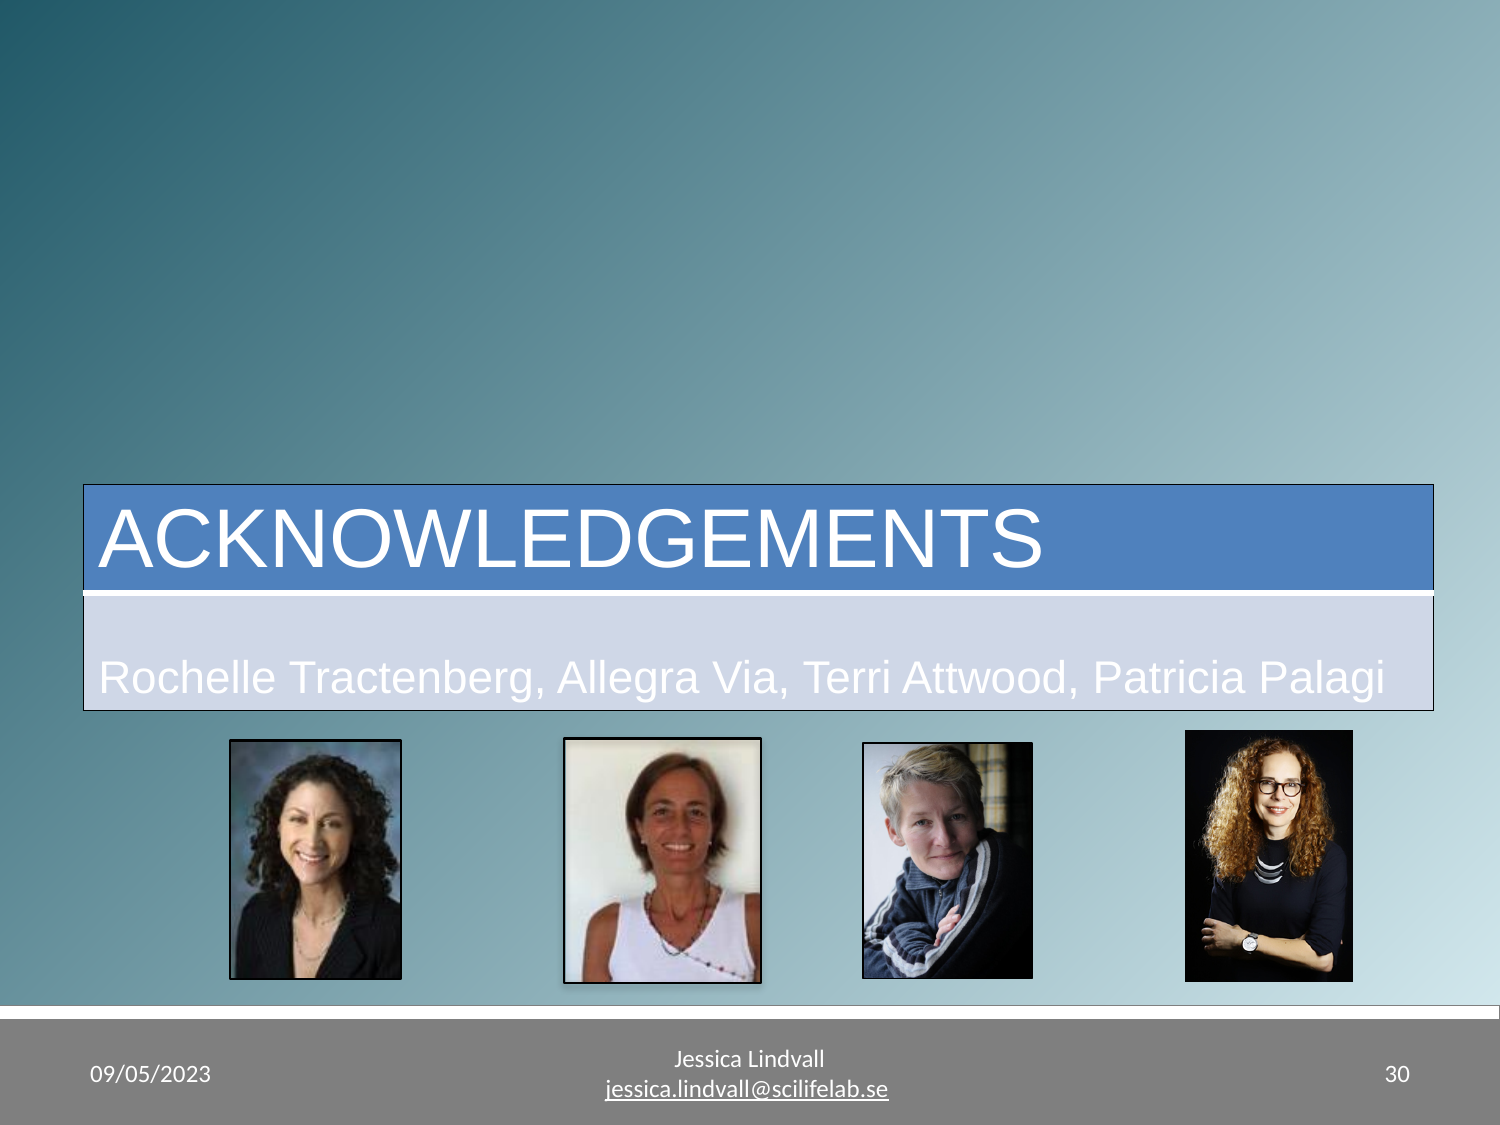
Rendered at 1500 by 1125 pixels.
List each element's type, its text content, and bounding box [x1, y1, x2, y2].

picture [863, 743, 1032, 978]
table_cell Rochelle Tractenberg, Allegra Via, Terri Attwood, Patricia Palagi [84, 596, 1433, 710]
picture [524, 738, 762, 984]
picture [1184, 730, 1354, 983]
slide_number 30 [1074, 1042, 1425, 1103]
picture [230, 741, 400, 979]
text_box [0, 1019, 1500, 1125]
text_box [0, 1005, 1500, 1019]
footer Jessica Lindvall jessica.lindvall@scilifelab.se [512, 1042, 988, 1103]
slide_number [75, 1042, 425, 1103]
table_header ACKNOWLEDGEMENTS [84, 485, 1433, 590]
